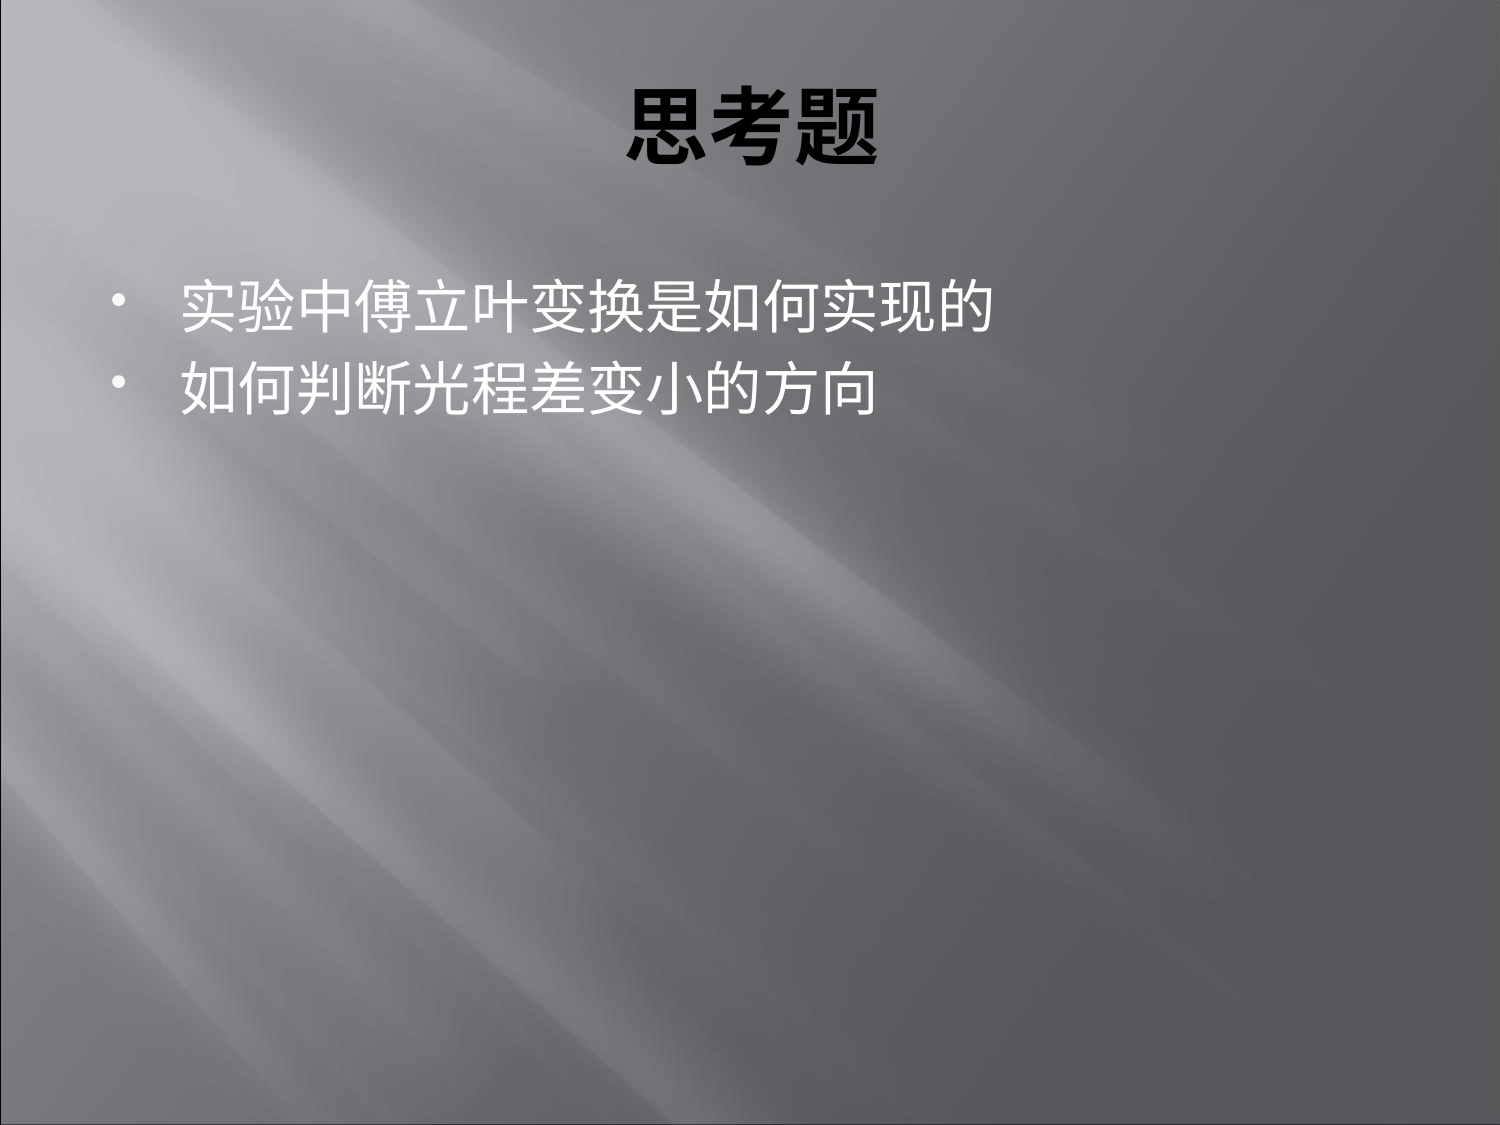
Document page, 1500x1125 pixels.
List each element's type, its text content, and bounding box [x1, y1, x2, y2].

title 思考题 [76, 31, 1427, 219]
list 实验中傅立叶变换是如何实现的 如何判断光程差变小的方向 [75, 262, 1425, 1035]
picture [0, 0, 1500, 1125]
